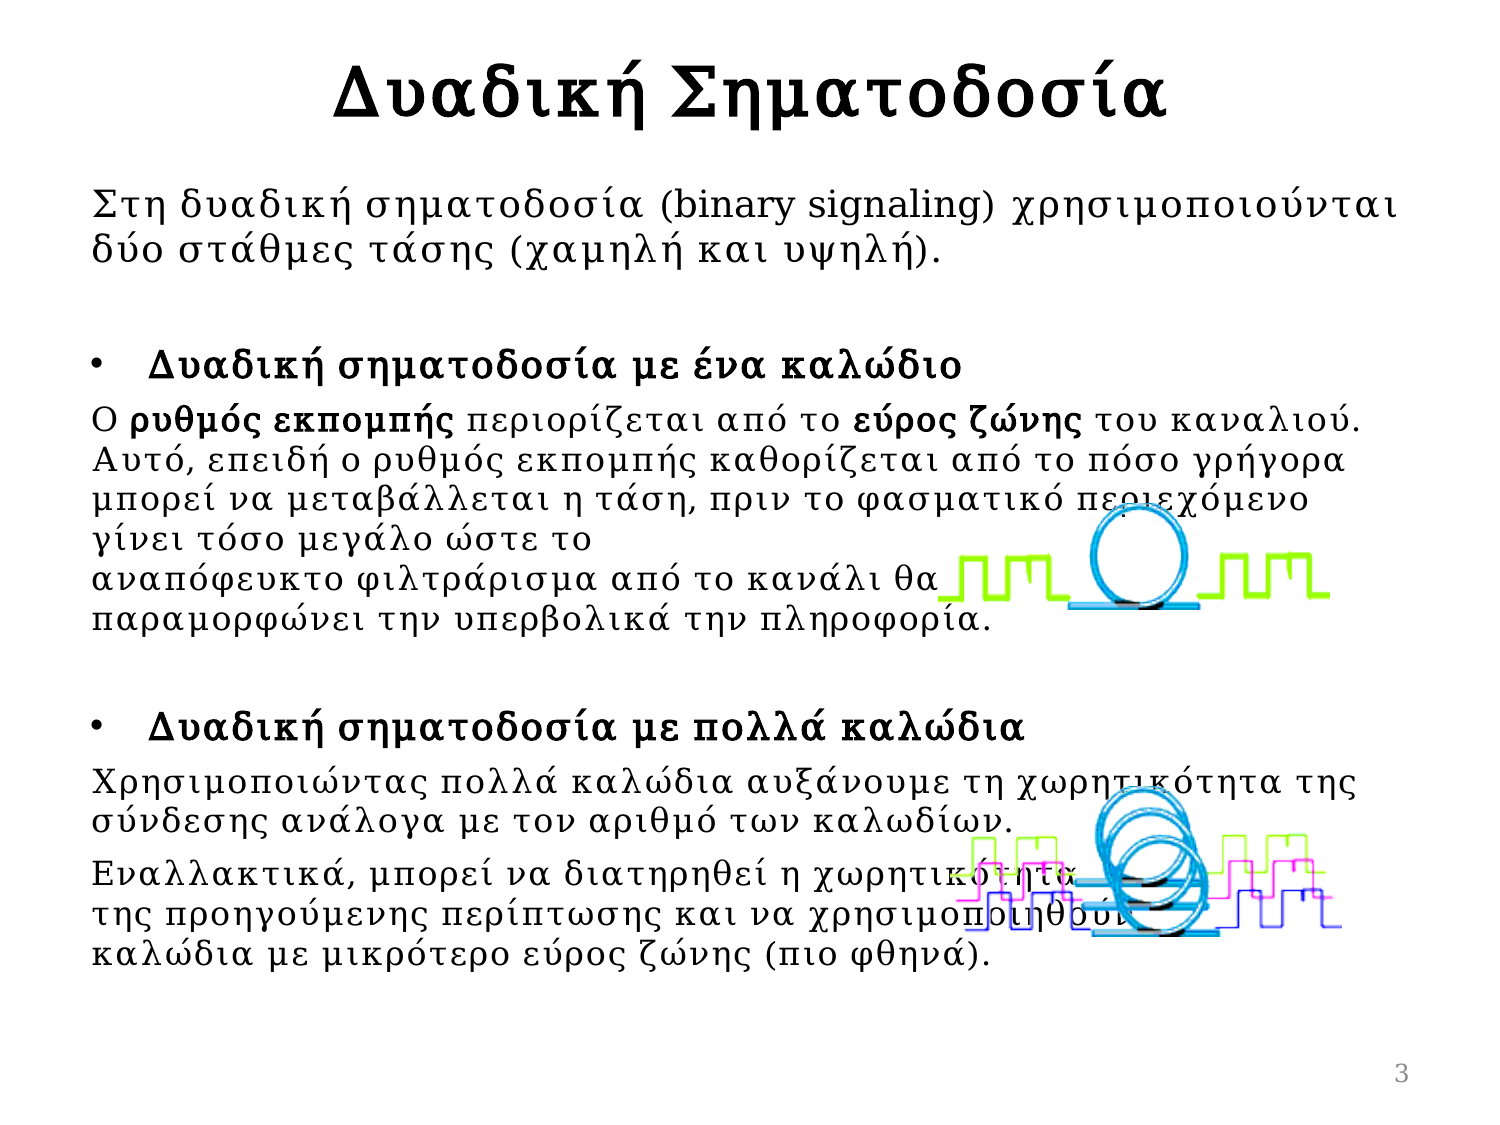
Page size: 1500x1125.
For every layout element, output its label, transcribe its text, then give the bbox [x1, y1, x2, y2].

list Στη δυαδική σηματοδοσία (binary signaling) χρησιμοποιούνται δύο στάθμες τάσης (χαμηλή και υψηλή). Δυαδική σηματοδοσία με ένα καλώδιο Ο ρυθμός εκπομπής περιορίζεται από το εύρος ζώνης του καναλιού. Αυτό, επειδή ο ρυθμός εκπομπής καθορίζεται από το πόσο γρήγορα μπορεί να μεταβάλλεται η τάση, πριν το φασματικό περιεχόμενο γίνει τόσο μεγάλο ώστε το αναπόφευκτο φιλτράρισμα από το κανάλι θα παραμορφώνει την υπερβολικά την πληροφορία. Δυαδική σηματοδοσία με πολλά καλώδια Χρησιμοποιώντας πολλά καλώδια αυξάνουμε τη χωρητικότητα της σύνδεσης ανάλογα με τον αριθμό των καλωδίων. Εναλλακτικά, μπορεί να διατηρηθεί η χωρητικότητα της προηγούμενης περίπτωσης και να χρησιμοποιηθούν καλώδια με μικρότερο εύρος ζώνης (πιο φθηνά). [75, 172, 1425, 1071]
title Δυαδική Σηματοδοσία [75, 19, 1425, 159]
picture [938, 503, 1330, 610]
slide_number 3 [1222, 1042, 1425, 1103]
picture [1195, 871, 1200, 881]
picture [950, 786, 1342, 938]
